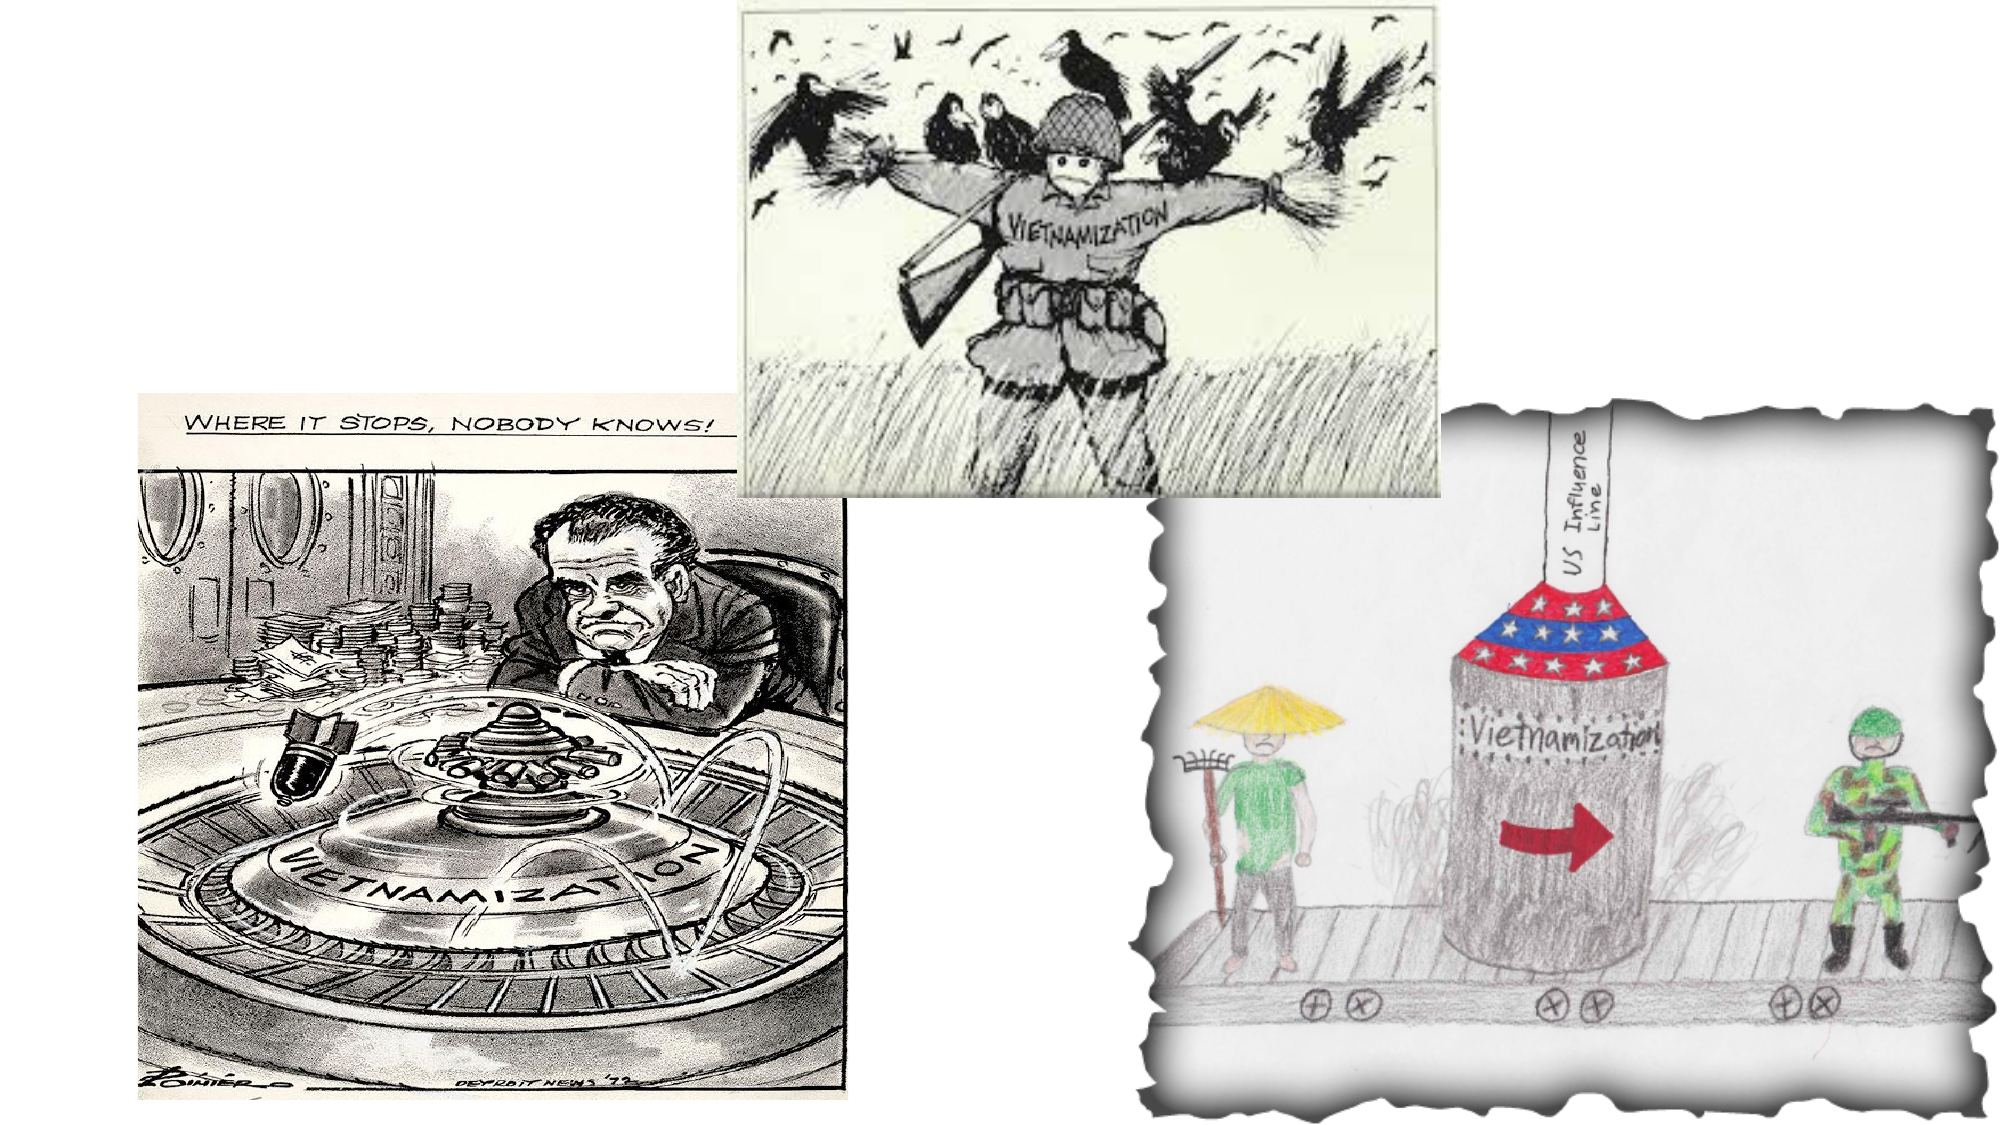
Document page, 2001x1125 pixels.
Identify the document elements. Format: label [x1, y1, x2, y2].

list [137, 393, 849, 1100]
list [737, 0, 1441, 498]
picture [1127, 397, 2000, 1125]
